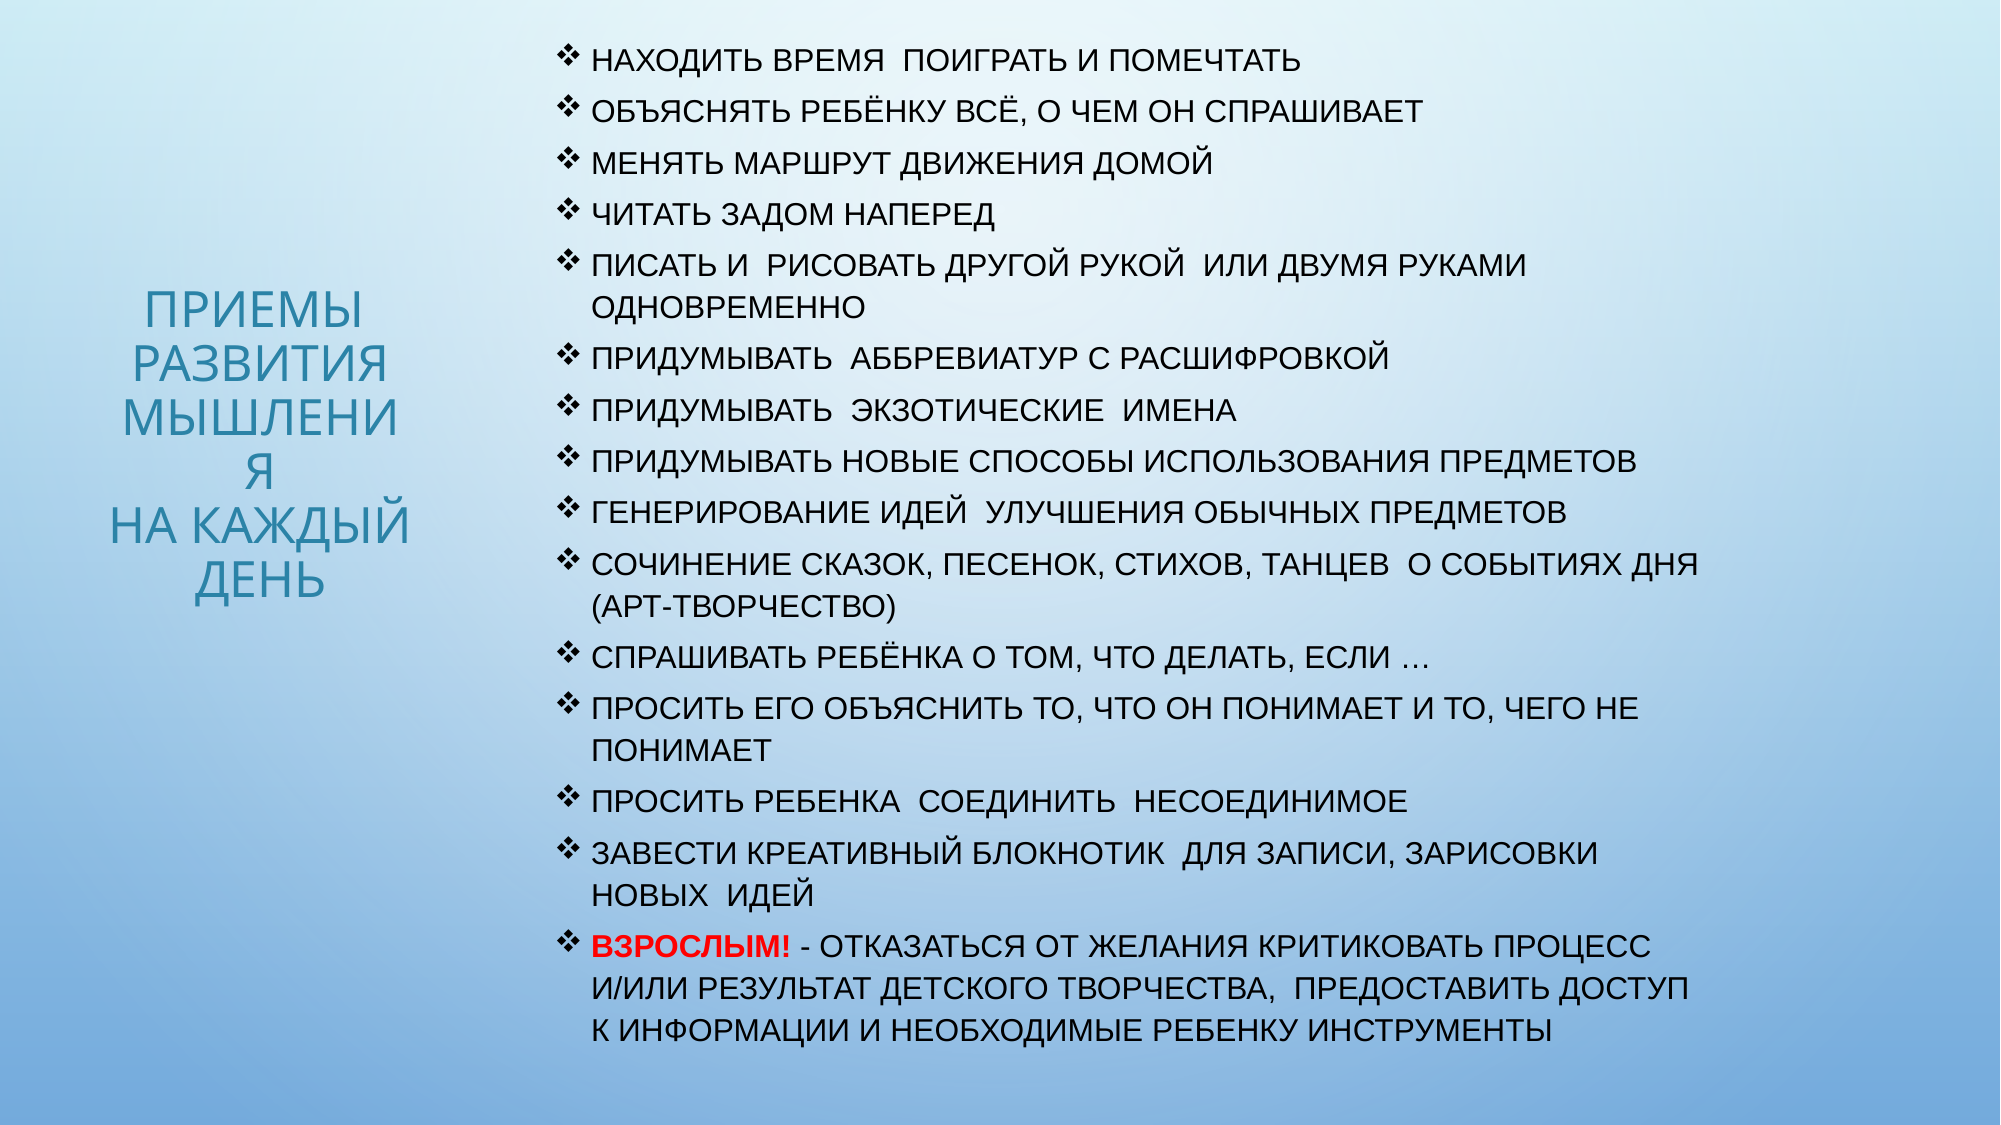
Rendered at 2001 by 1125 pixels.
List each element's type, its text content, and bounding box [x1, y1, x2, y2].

list Находить время поиграть и помечтать Объяснять ребёнку всё, о чем он спрашивает Менять маршрут движения домой Читать задом наперед Писать и рисовать другой рукой или двумя руками одновременно Придумывать аббревиатур с расшифровкой Придумывать экзотические имена Придумывать новые способы использования предметов Генерирование идей улучшения обычных предметов Сочинение сказок, песенок, стихов, танцев о событиях дня (арт-творчество) Спрашивать ребёнка о том, что делать, если … просить его объяснить то, что он понимает И то, чего не понимает Просить ребенка соединить несоединимое Завести Креативный Блокнотик для записи, зарисовки новых идей Взрослым! - отказаться от желания критиковать процесс и/или результат детского творчества, Предоставить доступ к информации и необходимые ребенку инструменты [539, 28, 1733, 1059]
title Приемы развития мышления на каждый день [93, 280, 428, 612]
